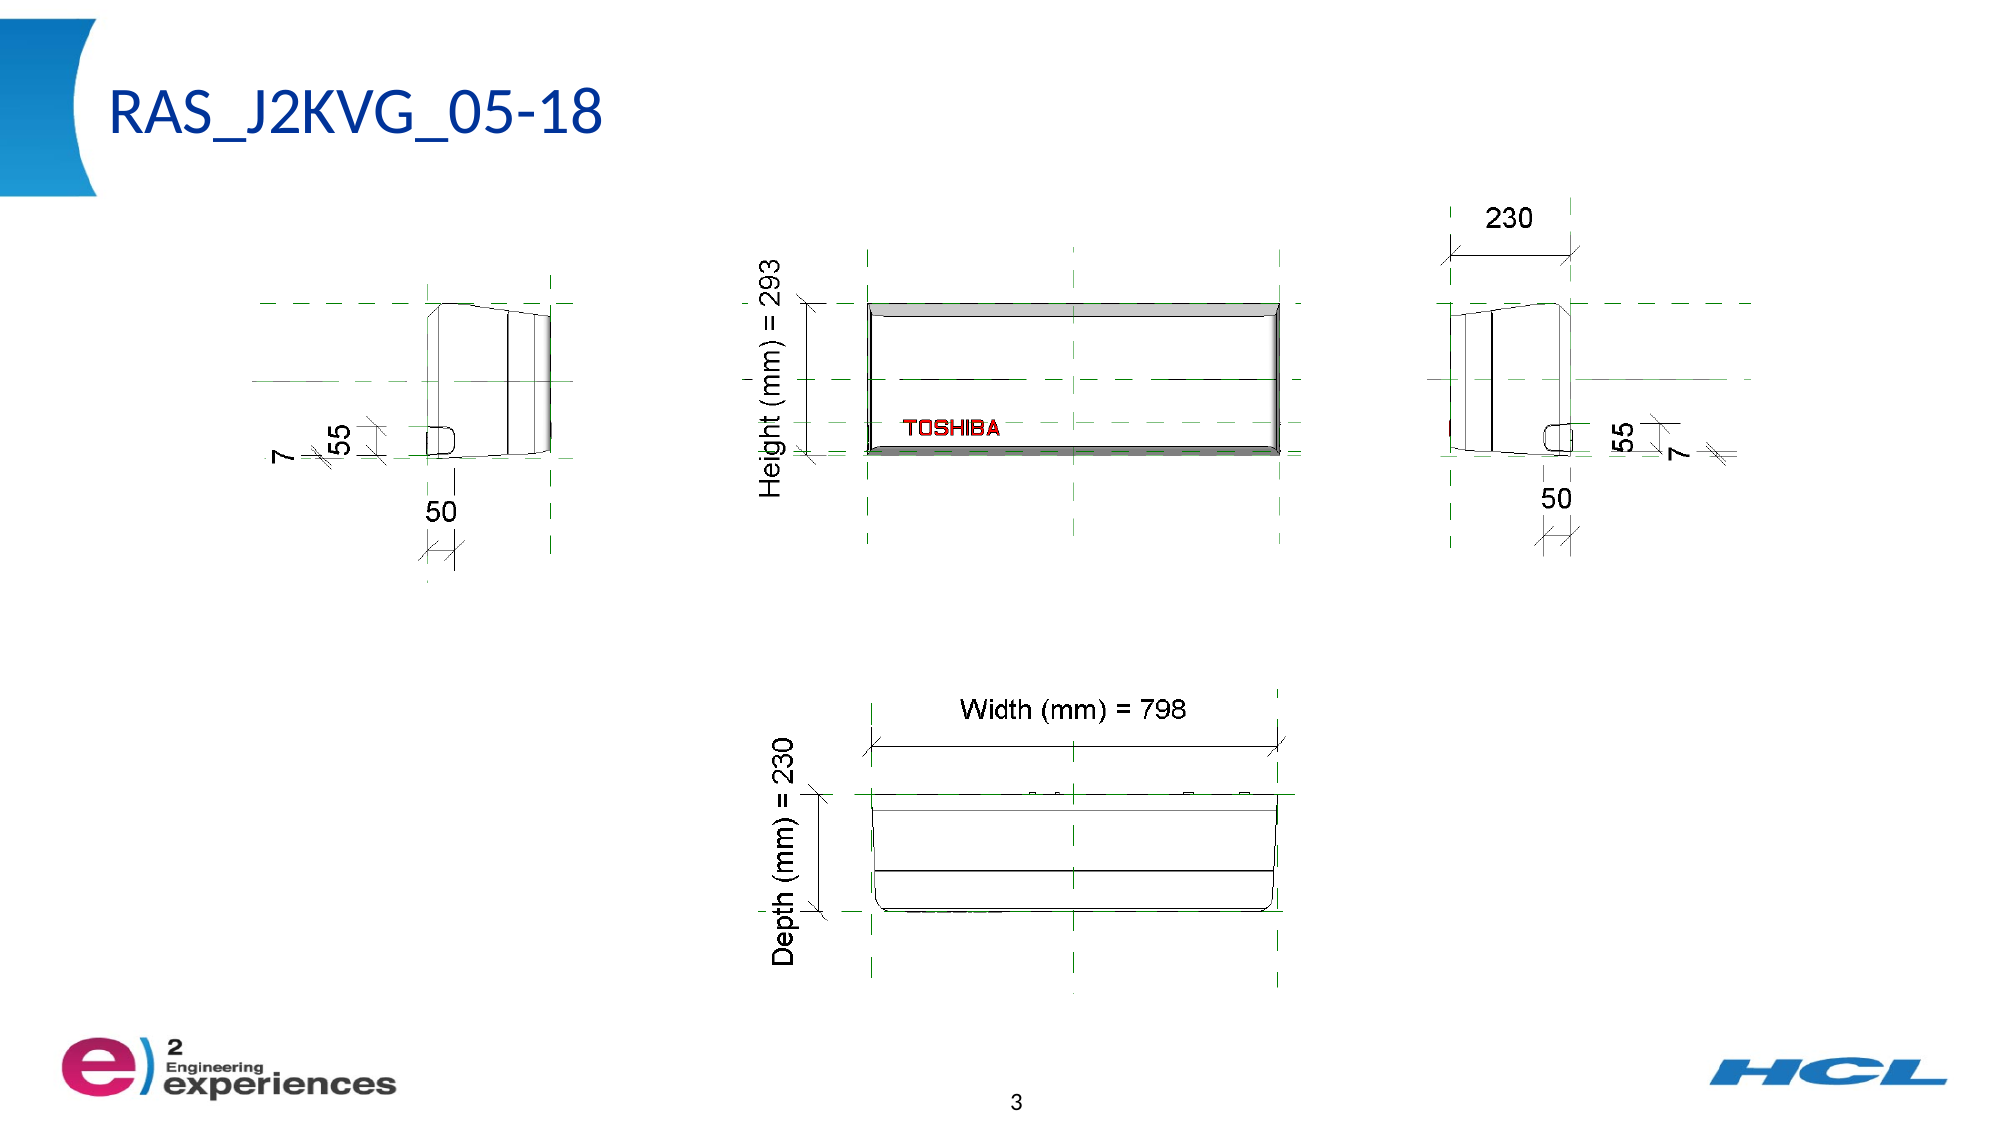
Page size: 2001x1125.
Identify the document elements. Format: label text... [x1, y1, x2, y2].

picture [0, 0, 2000, 1125]
text_box RAS_J2KVG_05-18 [93, 59, 620, 155]
